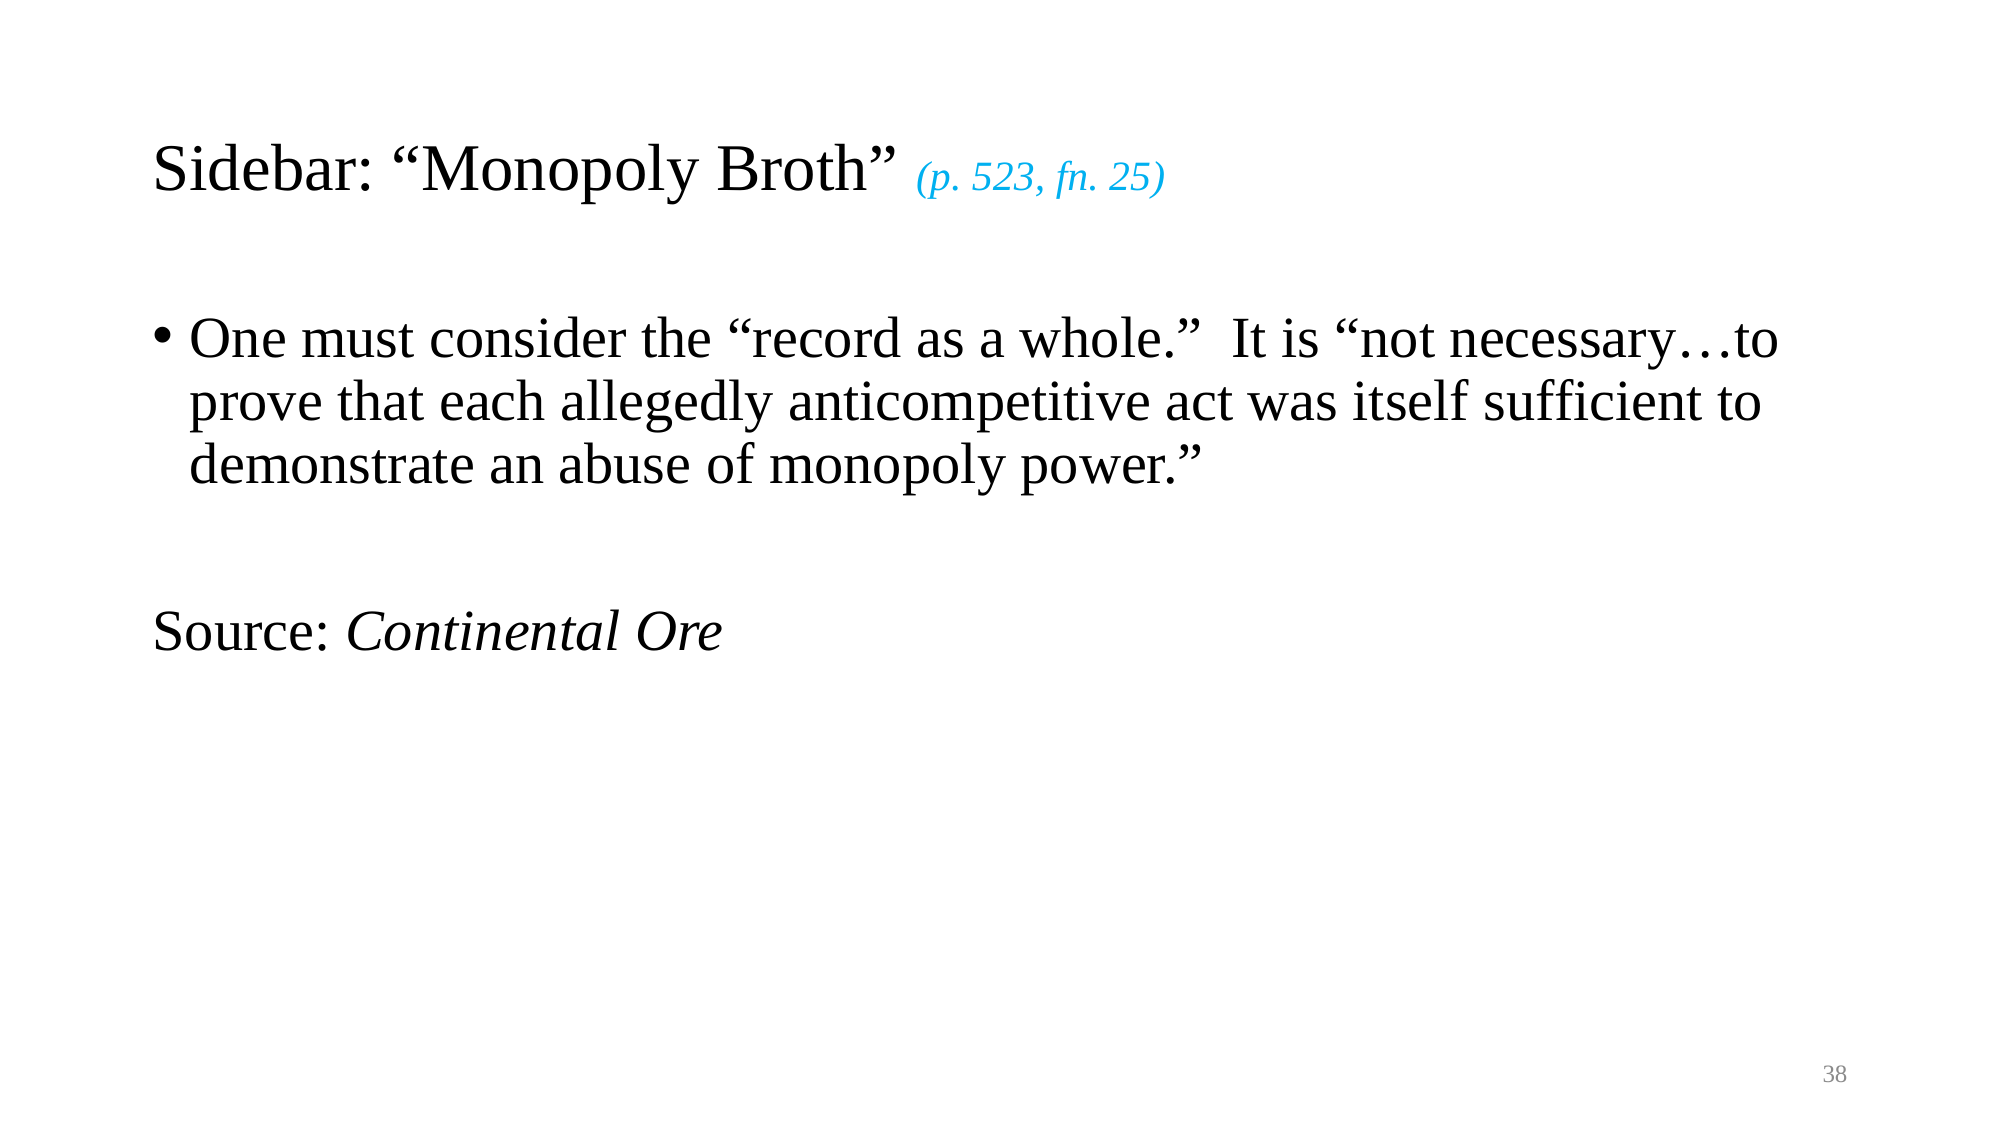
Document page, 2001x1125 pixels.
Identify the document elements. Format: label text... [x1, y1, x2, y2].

title Sidebar: “Monopoly Broth” (p. 523, fn. 25) [137, 59, 1863, 278]
slide_number 38 [1412, 1042, 1863, 1103]
list One must consider the “record as a whole.” It is “not necessary…to prove that each allegedly anticompetitive act was itself sufficient to demonstrate an abuse of monopoly power.” Source: Continental Ore [137, 299, 1863, 1014]
